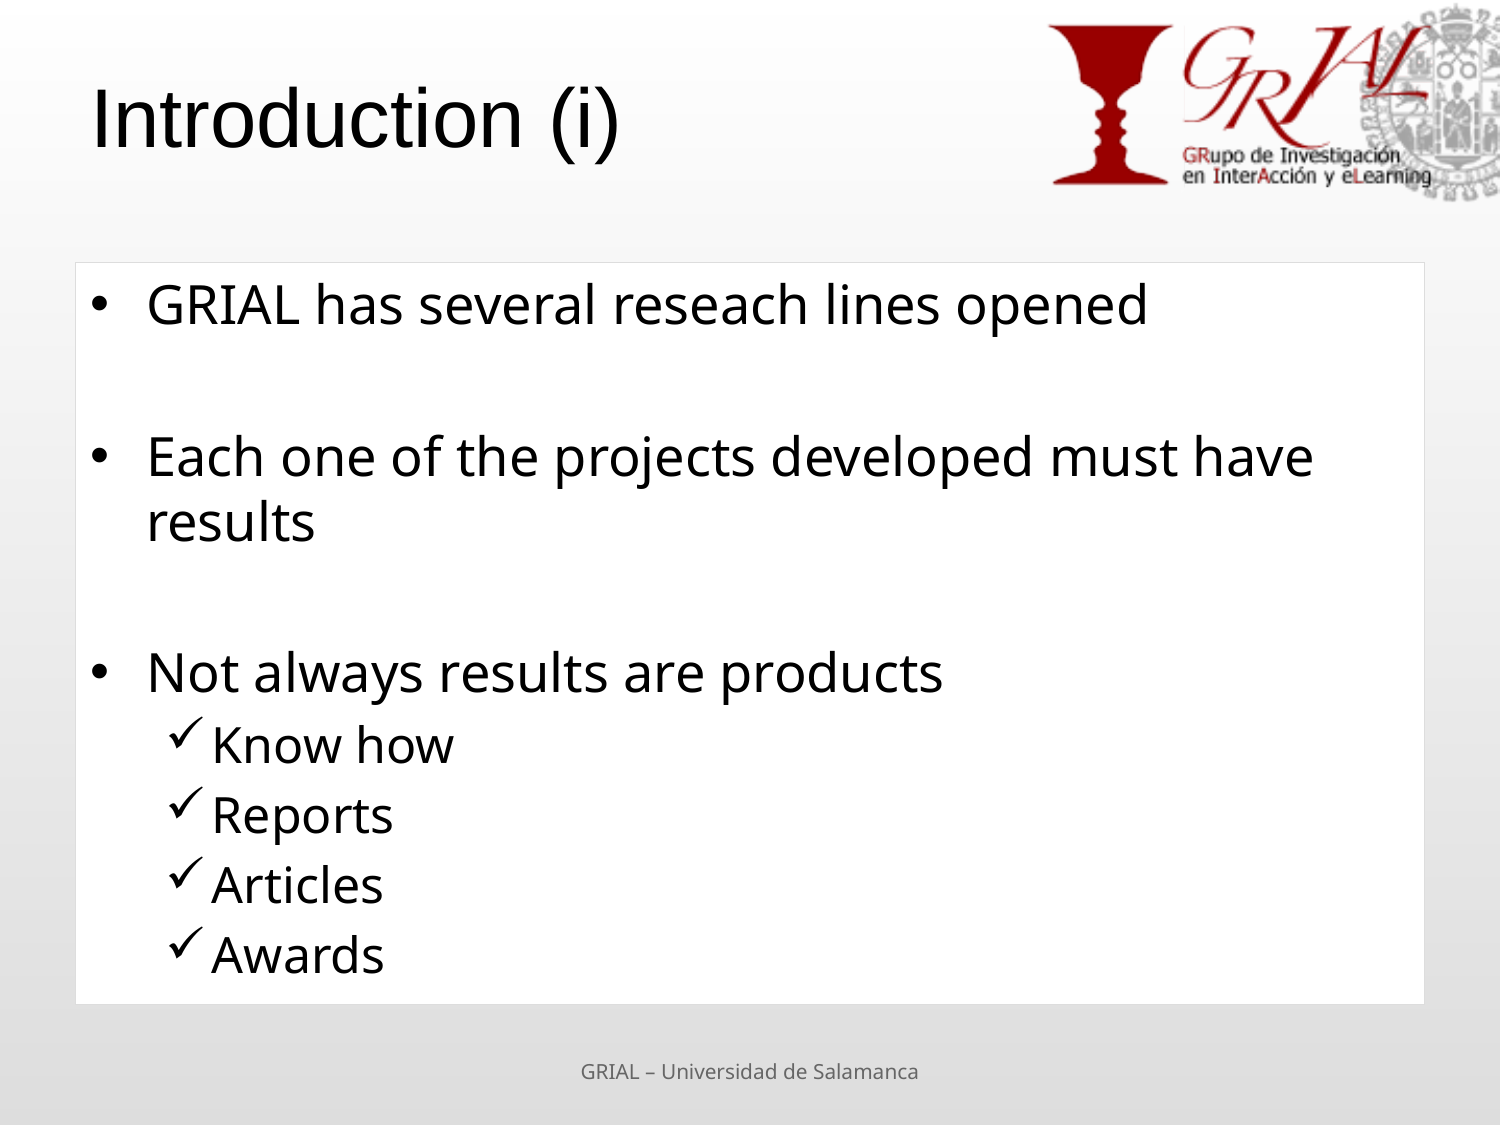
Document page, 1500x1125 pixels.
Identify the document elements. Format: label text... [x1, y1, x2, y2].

title Introduction (i) [75, 20, 1040, 209]
footer GRIAL – Universidad de Salamanca [512, 1042, 988, 1103]
picture [1039, 0, 1500, 209]
list GRIAL has several reseach lines opened Each one of the projects developed must have results Not always results are products Know how Reports Articles Awards [75, 262, 1425, 1005]
